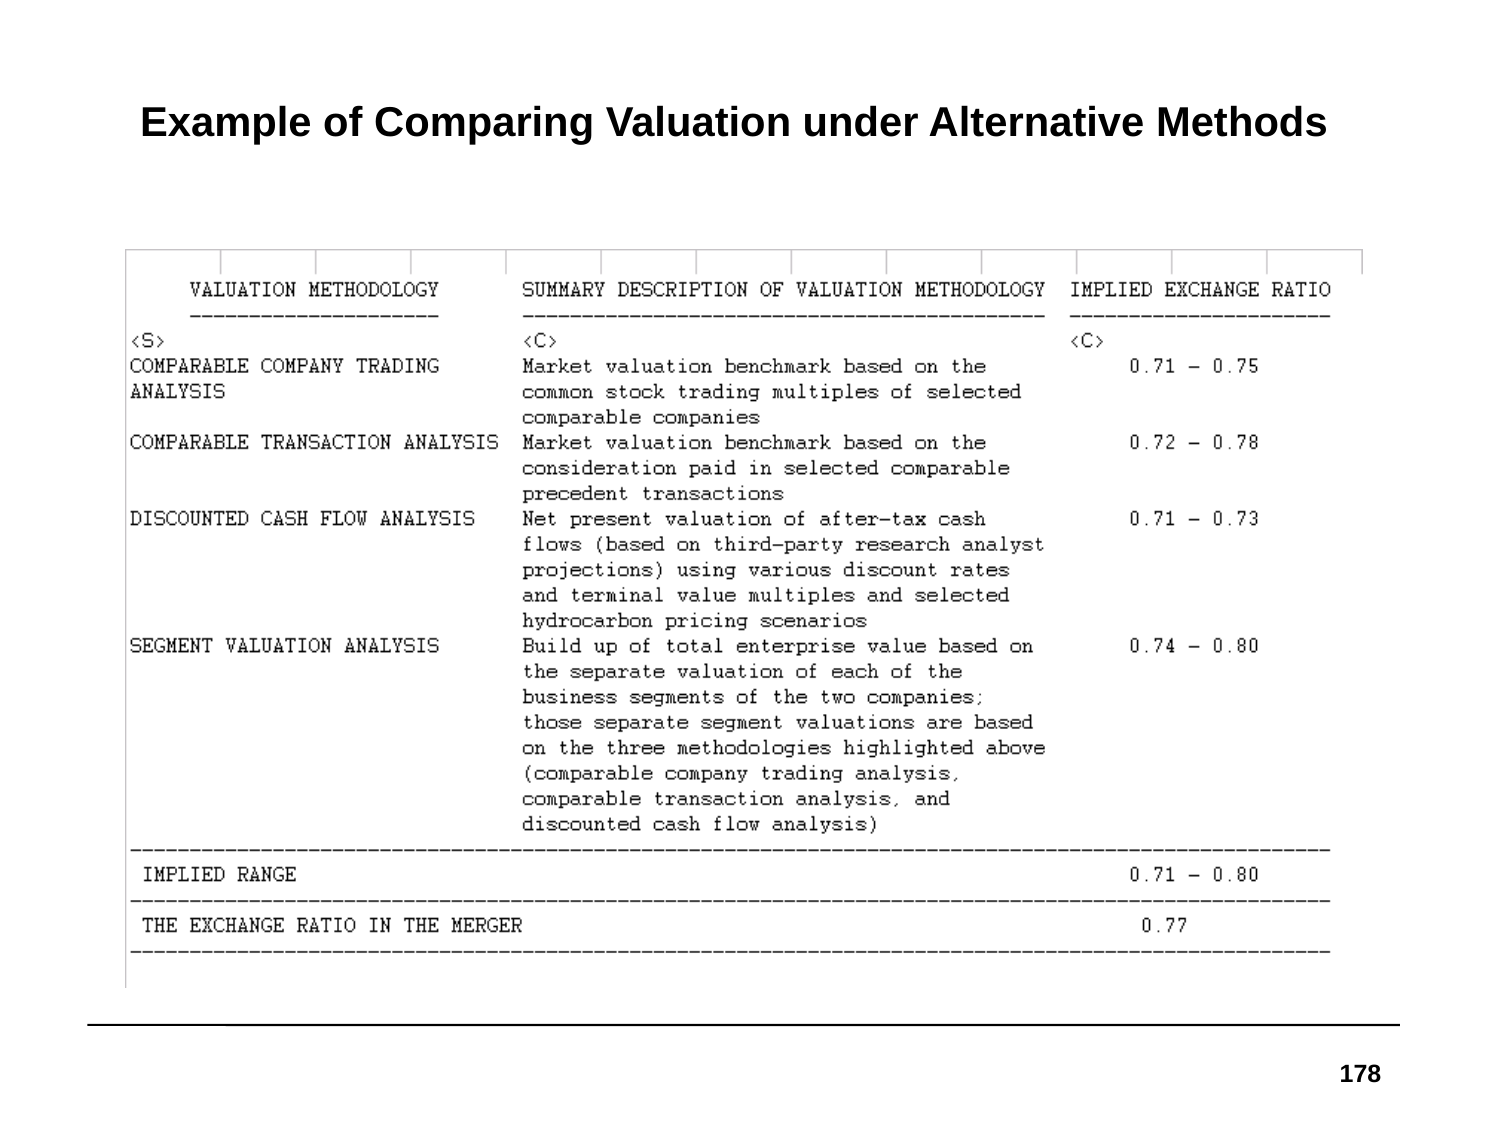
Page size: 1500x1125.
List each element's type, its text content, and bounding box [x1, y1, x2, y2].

title Example of Comparing Valuation under Alternative Methods [125, 87, 1375, 225]
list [124, 249, 1363, 988]
